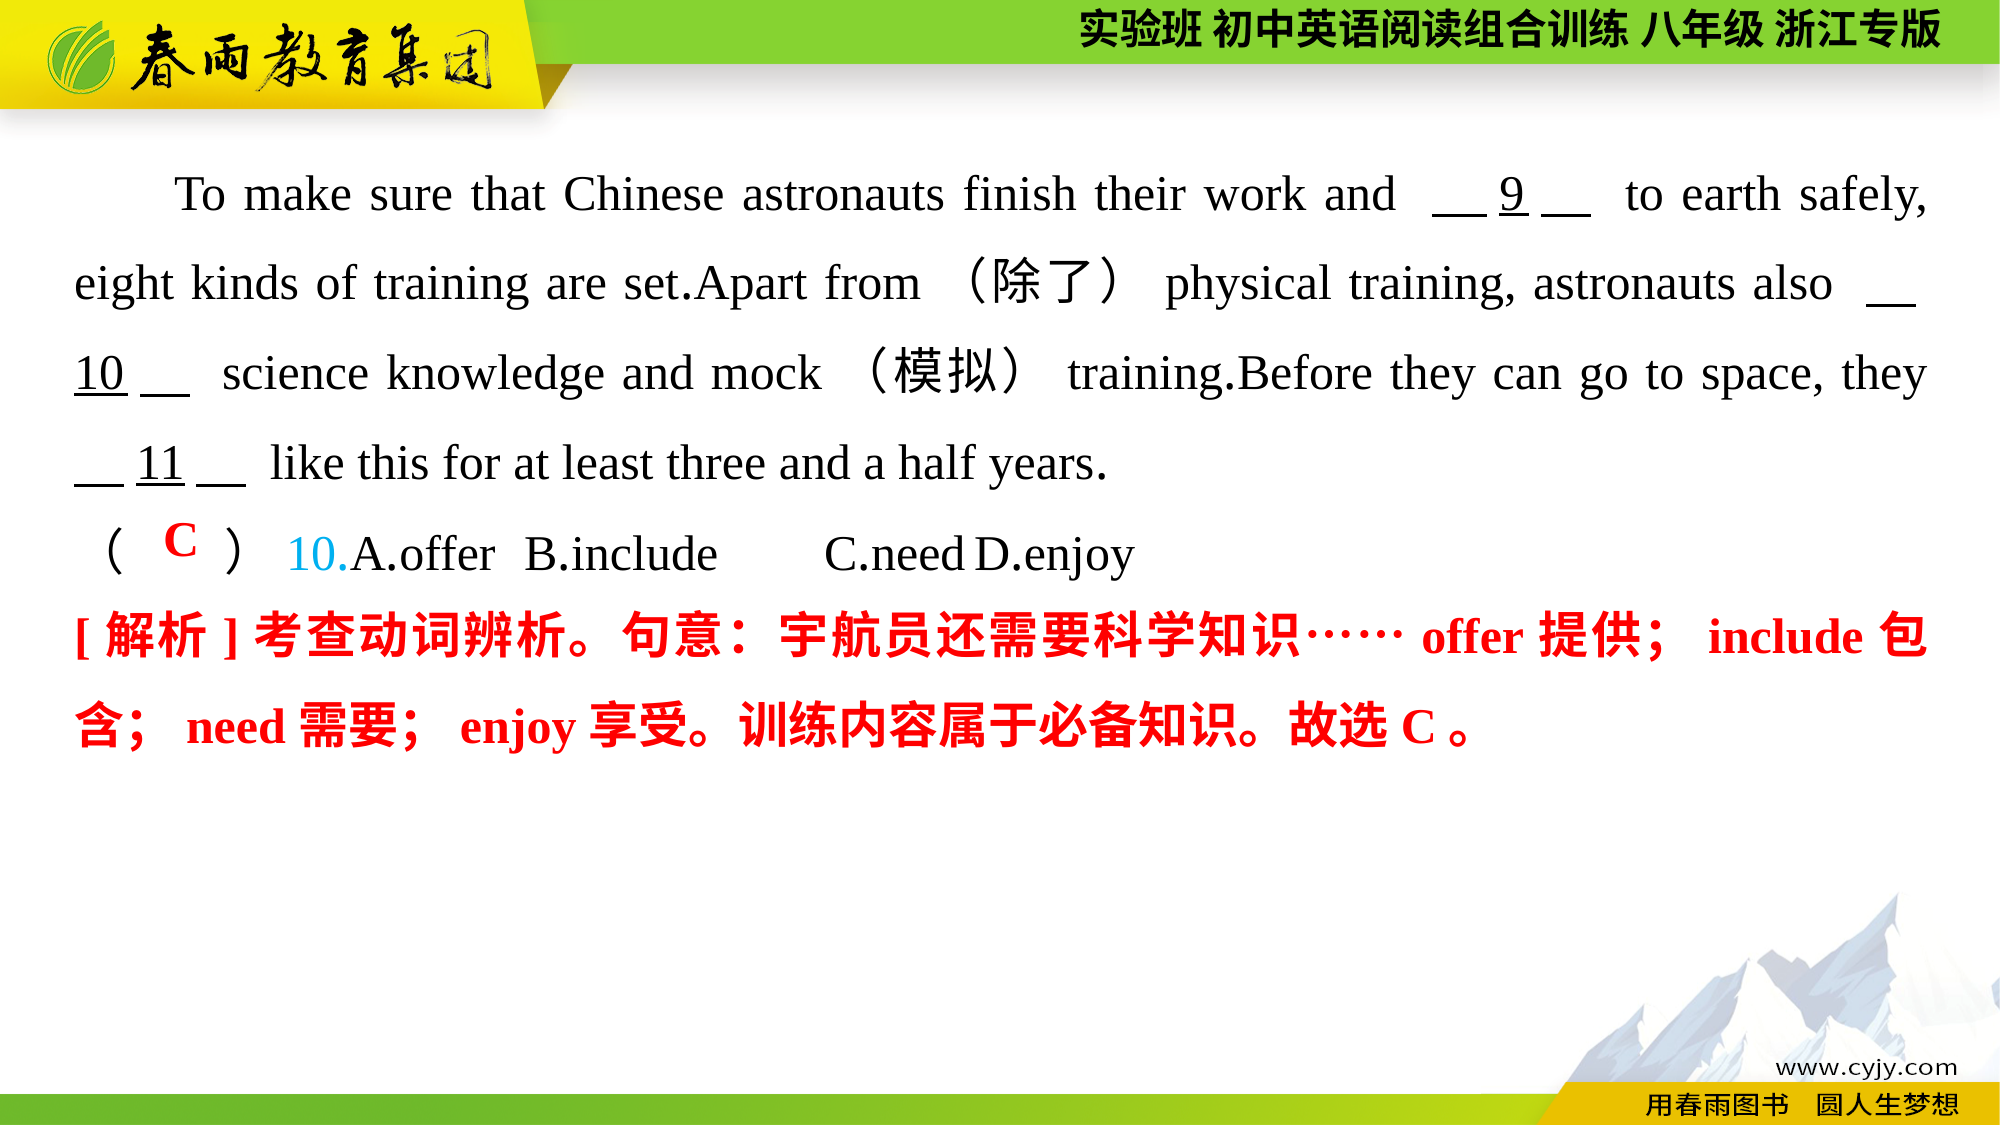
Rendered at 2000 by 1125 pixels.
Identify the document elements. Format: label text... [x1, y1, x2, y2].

text_box [解析]考查动词辨析。句意：宇航员还需要科学知识……offer提供；include包含；need需要；enjoy享受。训练内容属于必备知识。故选C。 [59, 566, 1944, 761]
picture [0, 0, 2000, 1125]
text_box C [148, 499, 215, 574]
list To make sure that Chinese astronauts finish their work and 9 to earth safely, eight kinds of training are set.Apart from（除了）physical training, astronauts also 10 science knowledge and mock（模拟）training.Before they can go to space, they 11 like this for at least three and a half years. （ ）10.A.offer B.include C.need D.enjoy [59, 122, 1944, 566]
